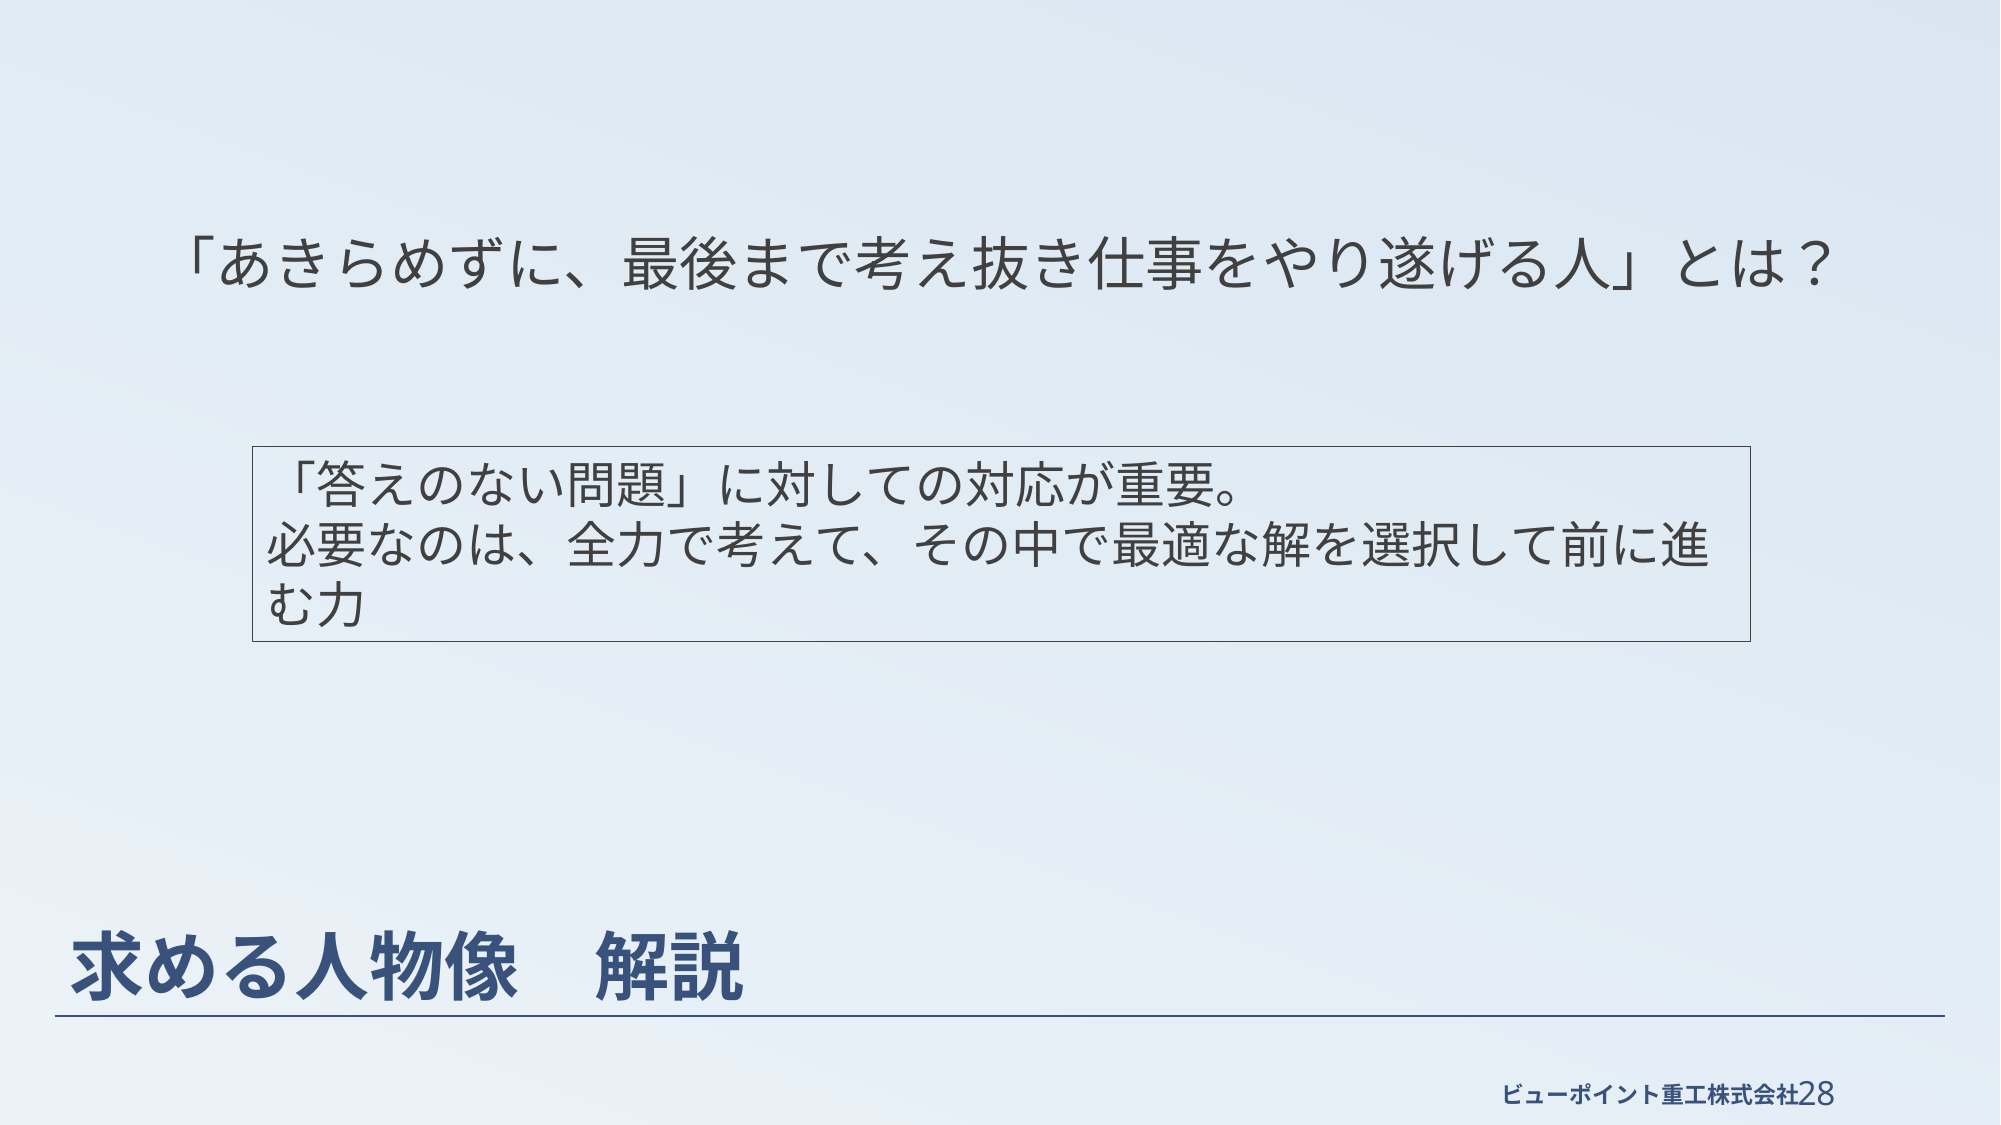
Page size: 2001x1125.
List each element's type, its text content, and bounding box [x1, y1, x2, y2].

title 求める人物像 解説 [54, 923, 1855, 1017]
text_box 「あきらめずに、最後まで考え抜き仕事をやり遂げる人」とは？ [142, 219, 1860, 305]
text_box 「答えのない問題」に対しての対応が重要。 必要なのは、全力で考えて、その中で最適な解を選択して前に進む力 [251, 446, 1751, 641]
